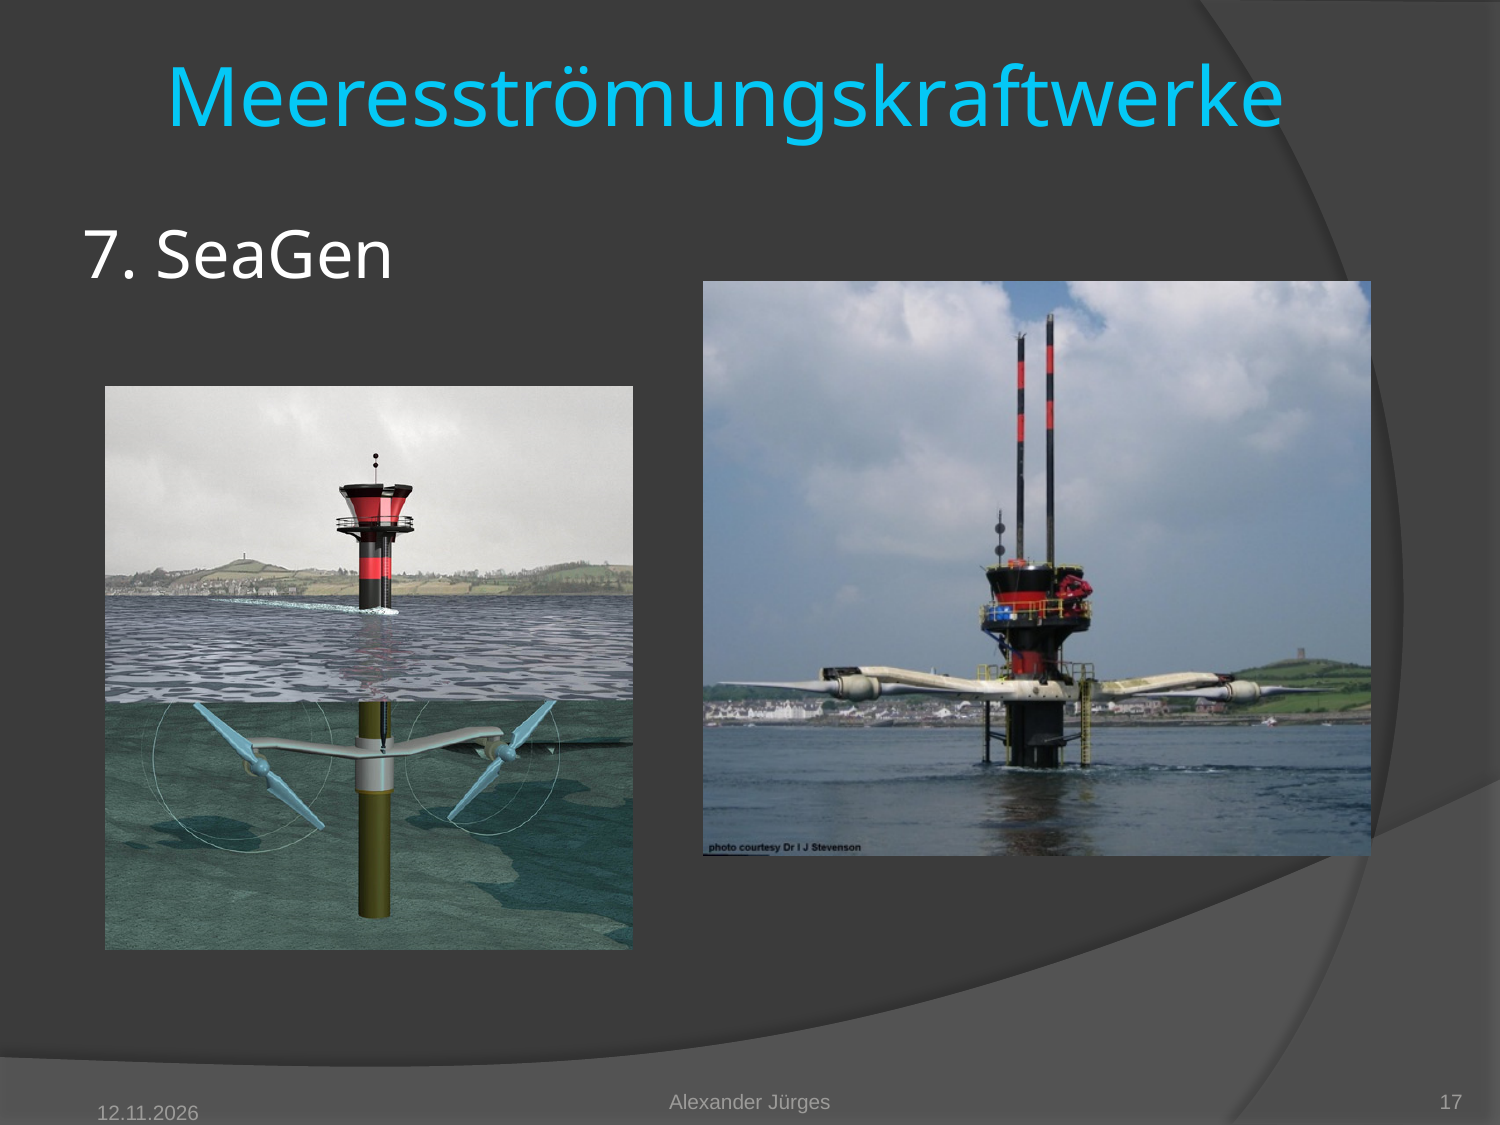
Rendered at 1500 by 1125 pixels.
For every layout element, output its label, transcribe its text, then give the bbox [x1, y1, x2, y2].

footer Alexander Jürges [512, 1053, 988, 1114]
slide_number 17 [1337, 1053, 1463, 1114]
text_box 7. SeaGen [74, 187, 1500, 317]
picture [702, 281, 1371, 856]
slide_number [82, 1065, 432, 1125]
text_box Meeresströmungskraftwerke [157, 0, 1383, 187]
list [105, 386, 633, 950]
